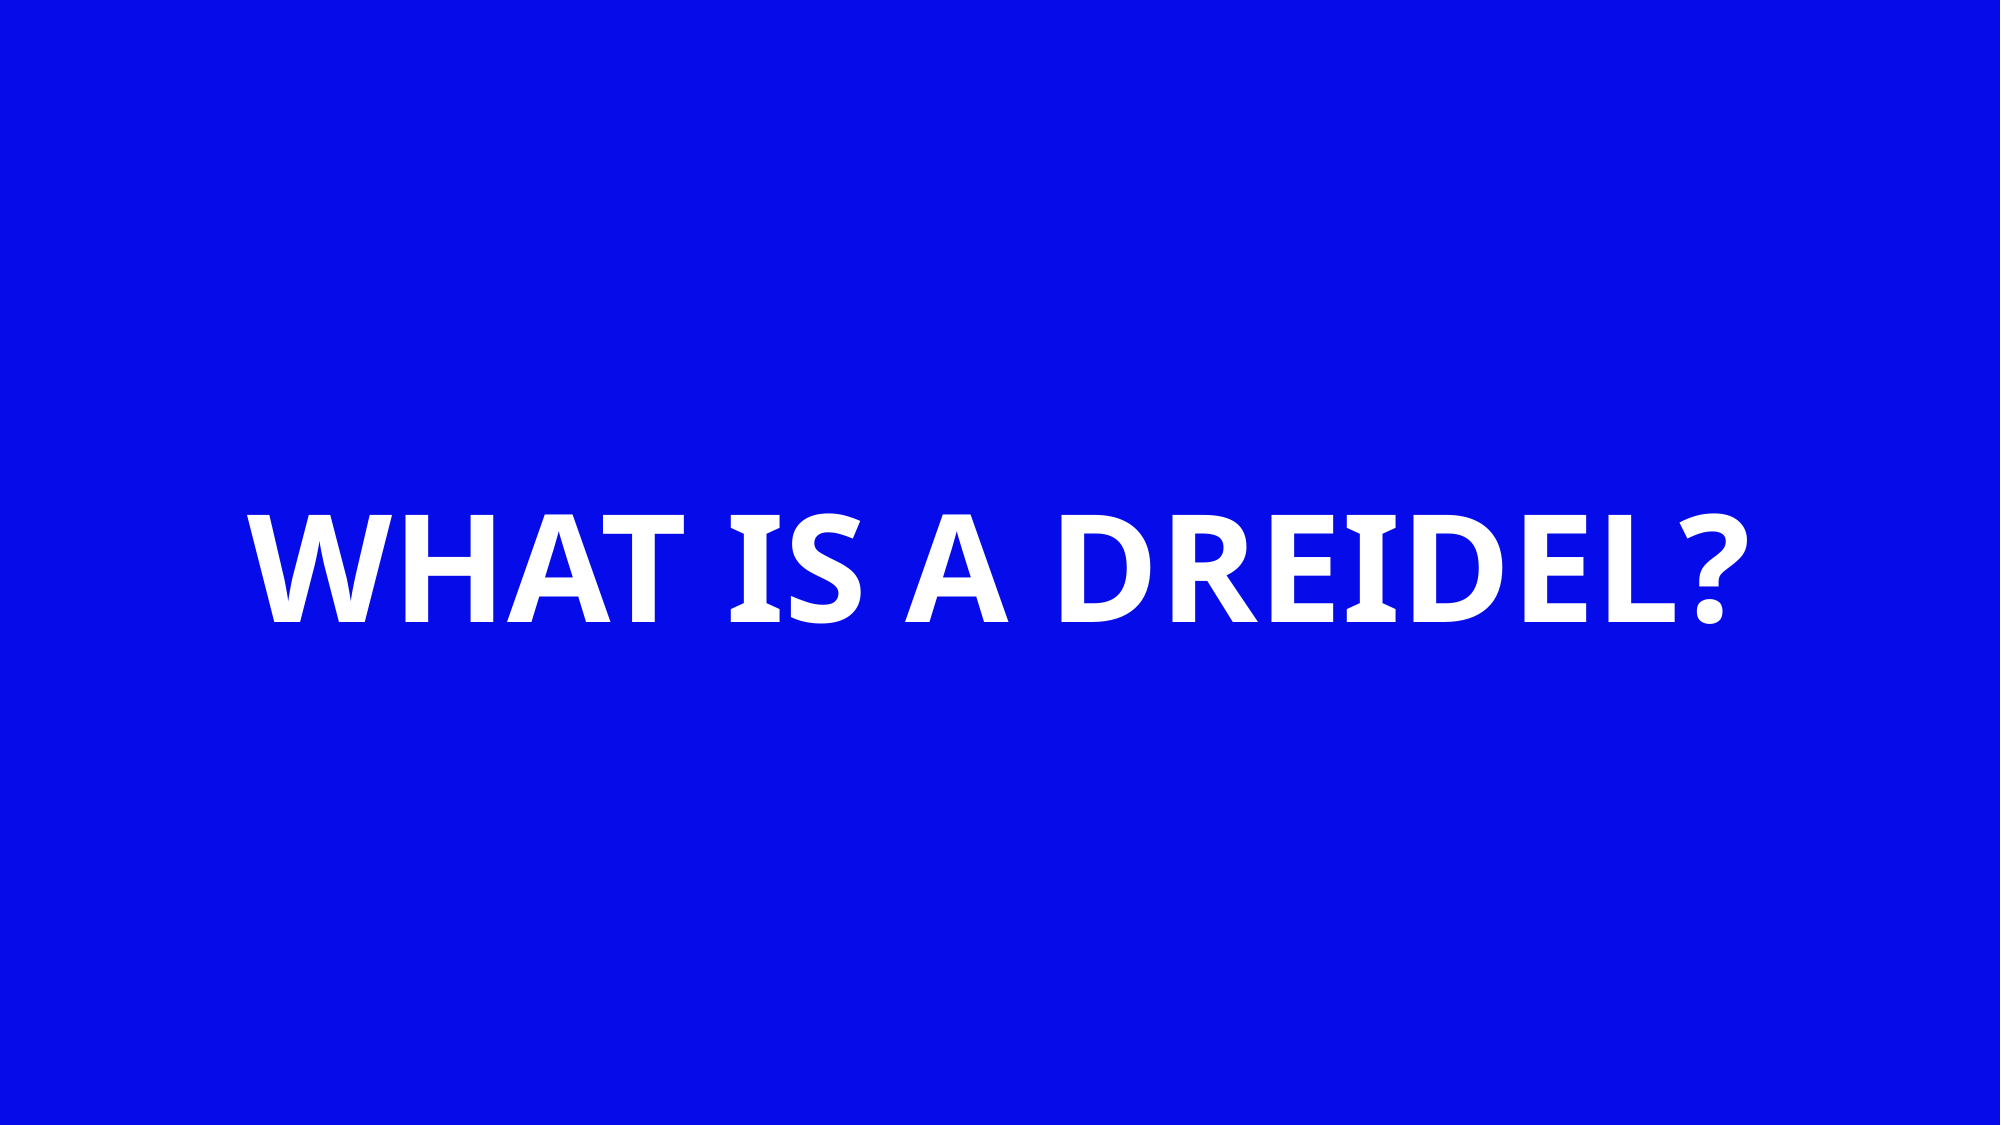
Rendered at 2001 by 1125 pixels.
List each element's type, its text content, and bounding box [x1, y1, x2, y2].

text_box WHAT IS A DREIDEL? [0, 0, 2000, 1125]
